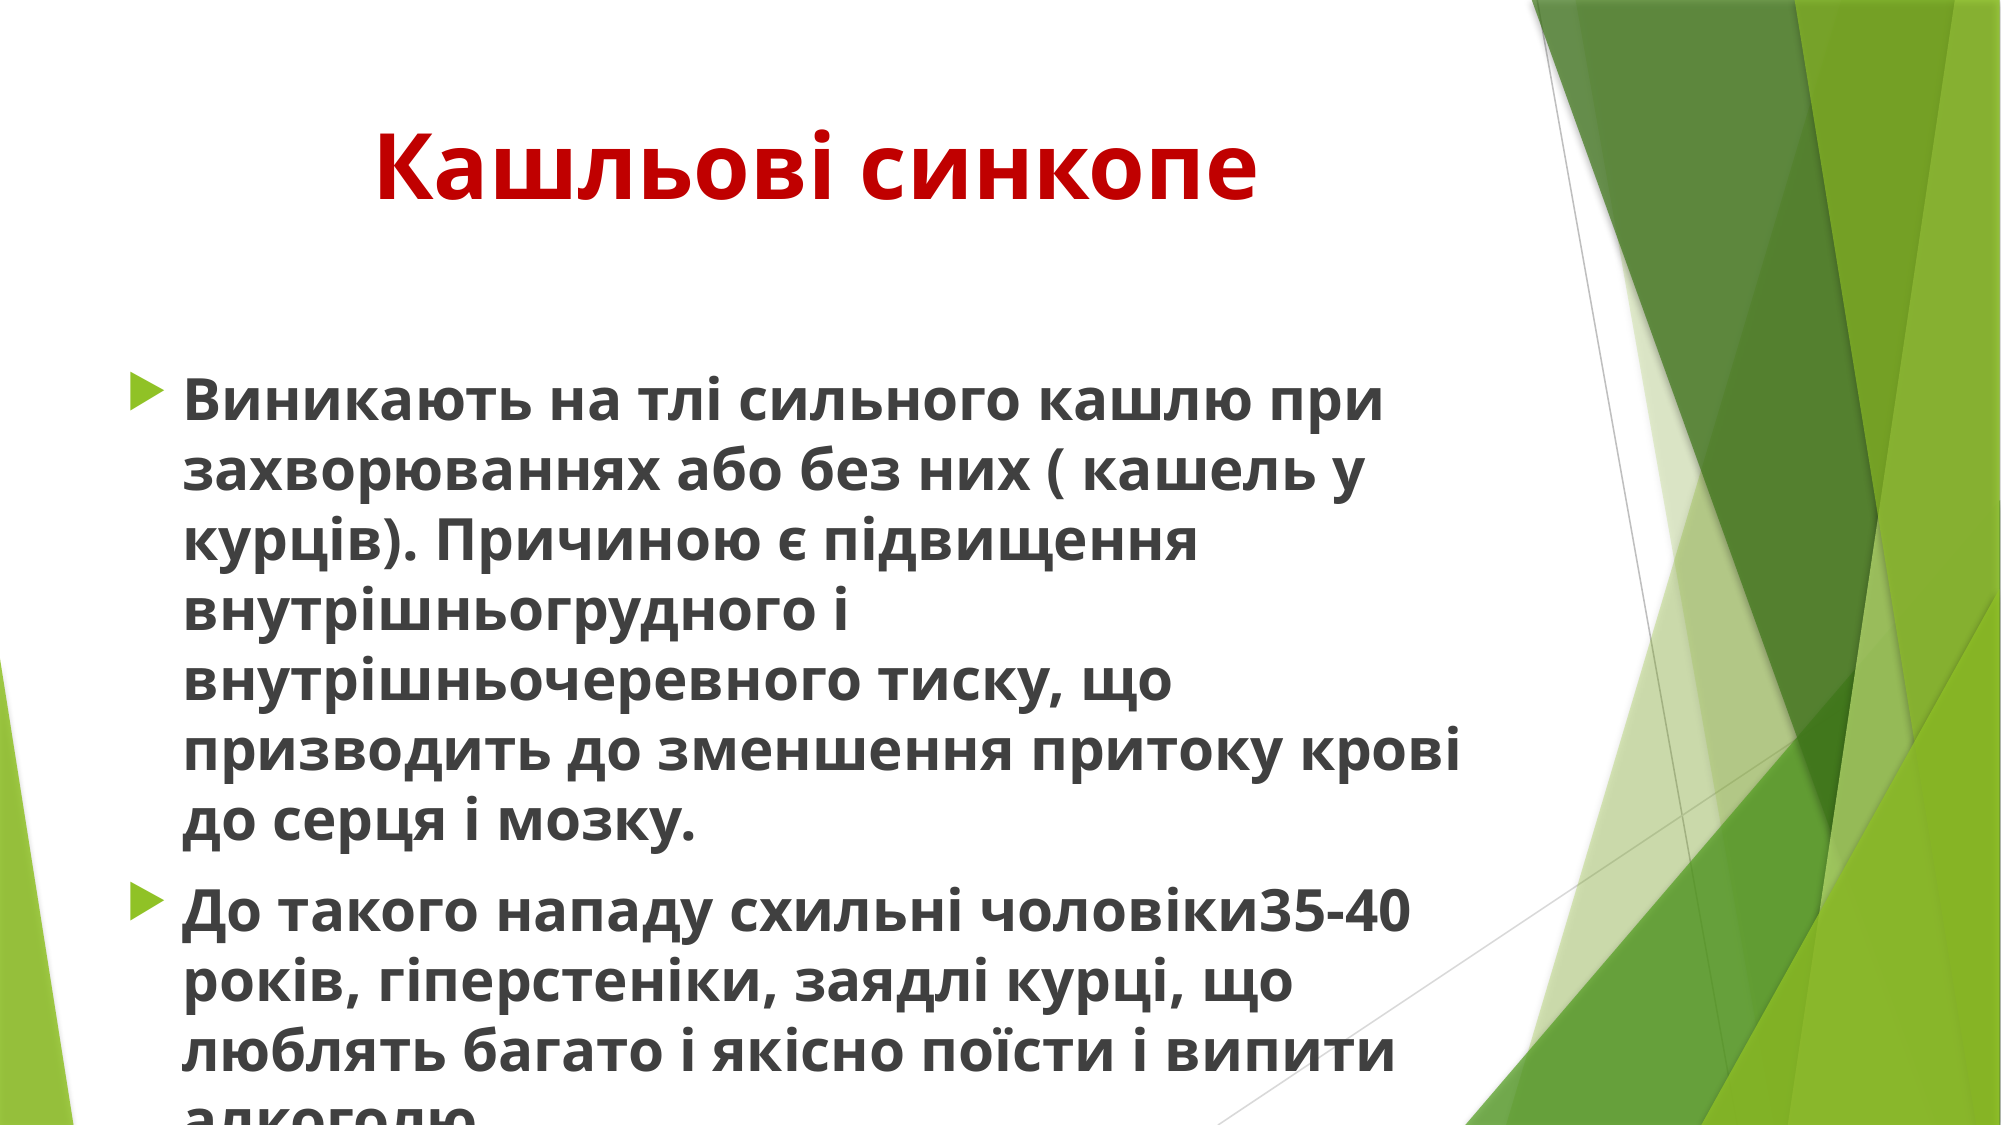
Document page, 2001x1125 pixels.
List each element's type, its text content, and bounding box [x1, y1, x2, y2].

title Кашльові синкопе [111, 99, 1522, 317]
list Виникають на тлі сильного кашлю при захворюваннях або без них ( кашель у курців). Причиною є підвищення внутрішньогрудного і внутрішньочеревного тиску, що призводить до зменшення притоку крові до серця і мозку. До такого нападу схильні чоловіки35-40 років, гіперстеніки, заядлі курці, що люблять багато і якісно поїсти і випити алкоголю. [111, 354, 1522, 992]
